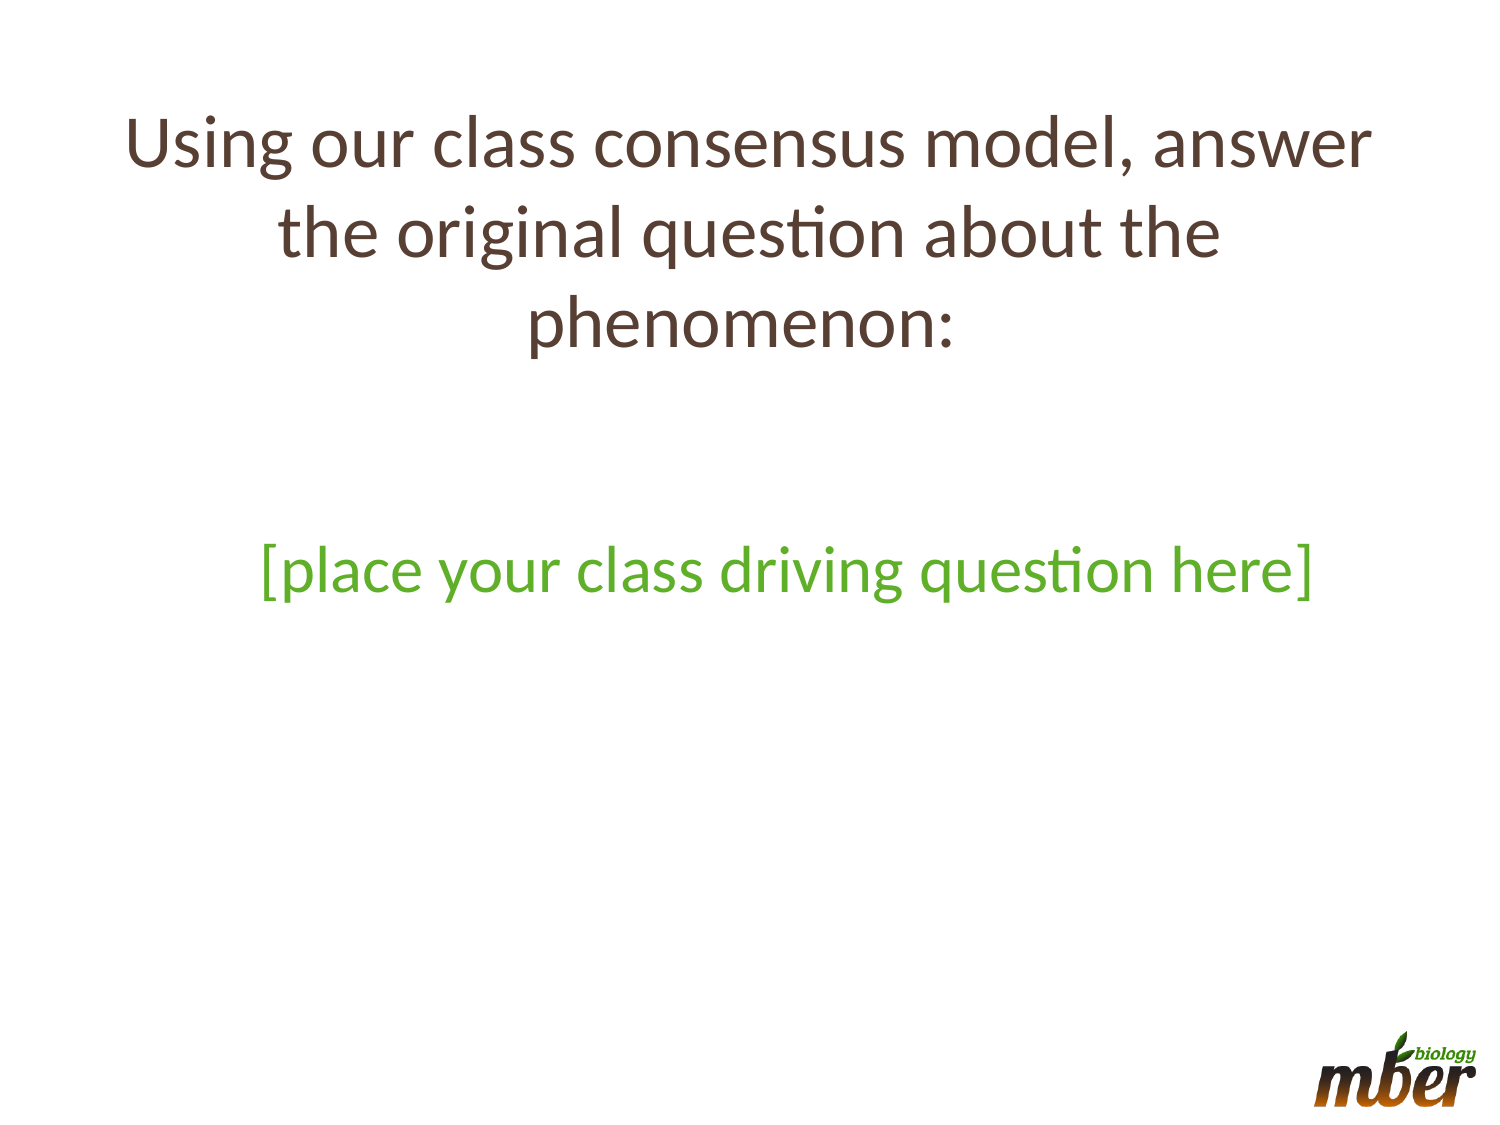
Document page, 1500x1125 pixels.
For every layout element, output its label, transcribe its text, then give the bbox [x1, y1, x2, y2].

list [place your class driving question here] [75, 518, 1425, 893]
picture [1314, 1030, 1476, 1107]
title Using our class consensus model, answer the original question about the phenomenon: [75, 75, 1425, 381]
